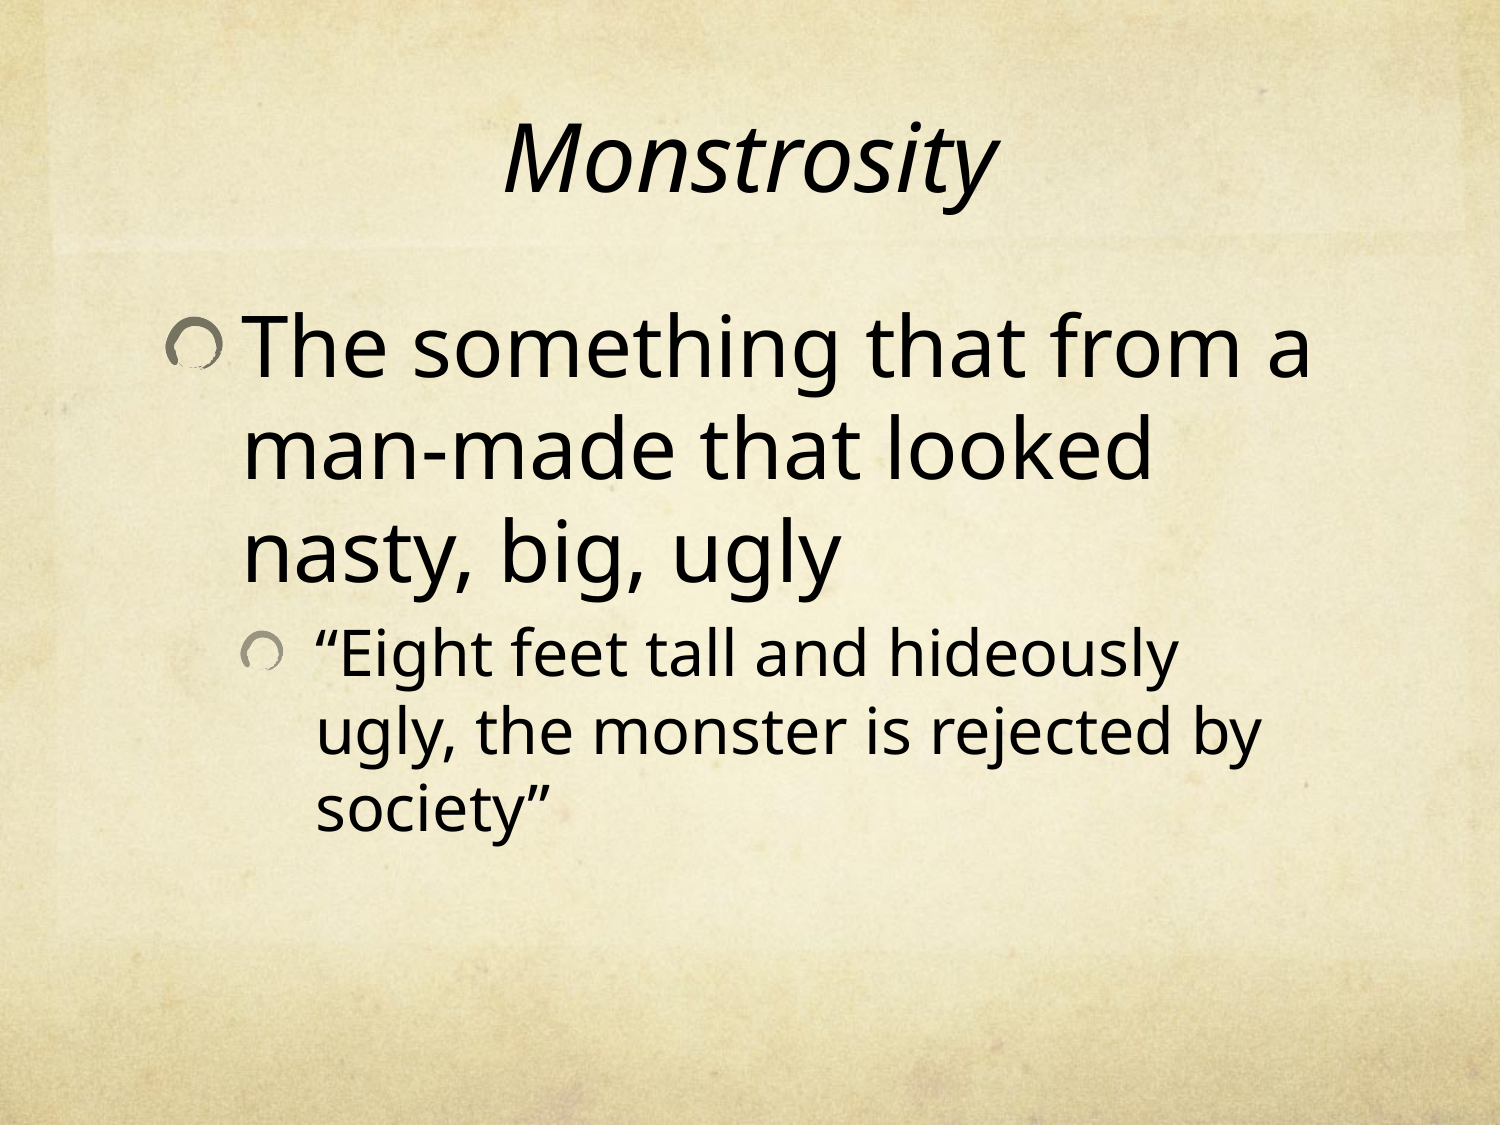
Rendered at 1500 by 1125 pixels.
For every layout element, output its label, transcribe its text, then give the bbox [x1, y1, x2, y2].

picture [0, 0, 1500, 1125]
title Monstrosity [149, 82, 1350, 226]
list The something that from a man-made that looked nasty, big, ugly “Eight feet tall and hideously ugly, the monster is rejected by society” [149, 284, 1350, 951]
